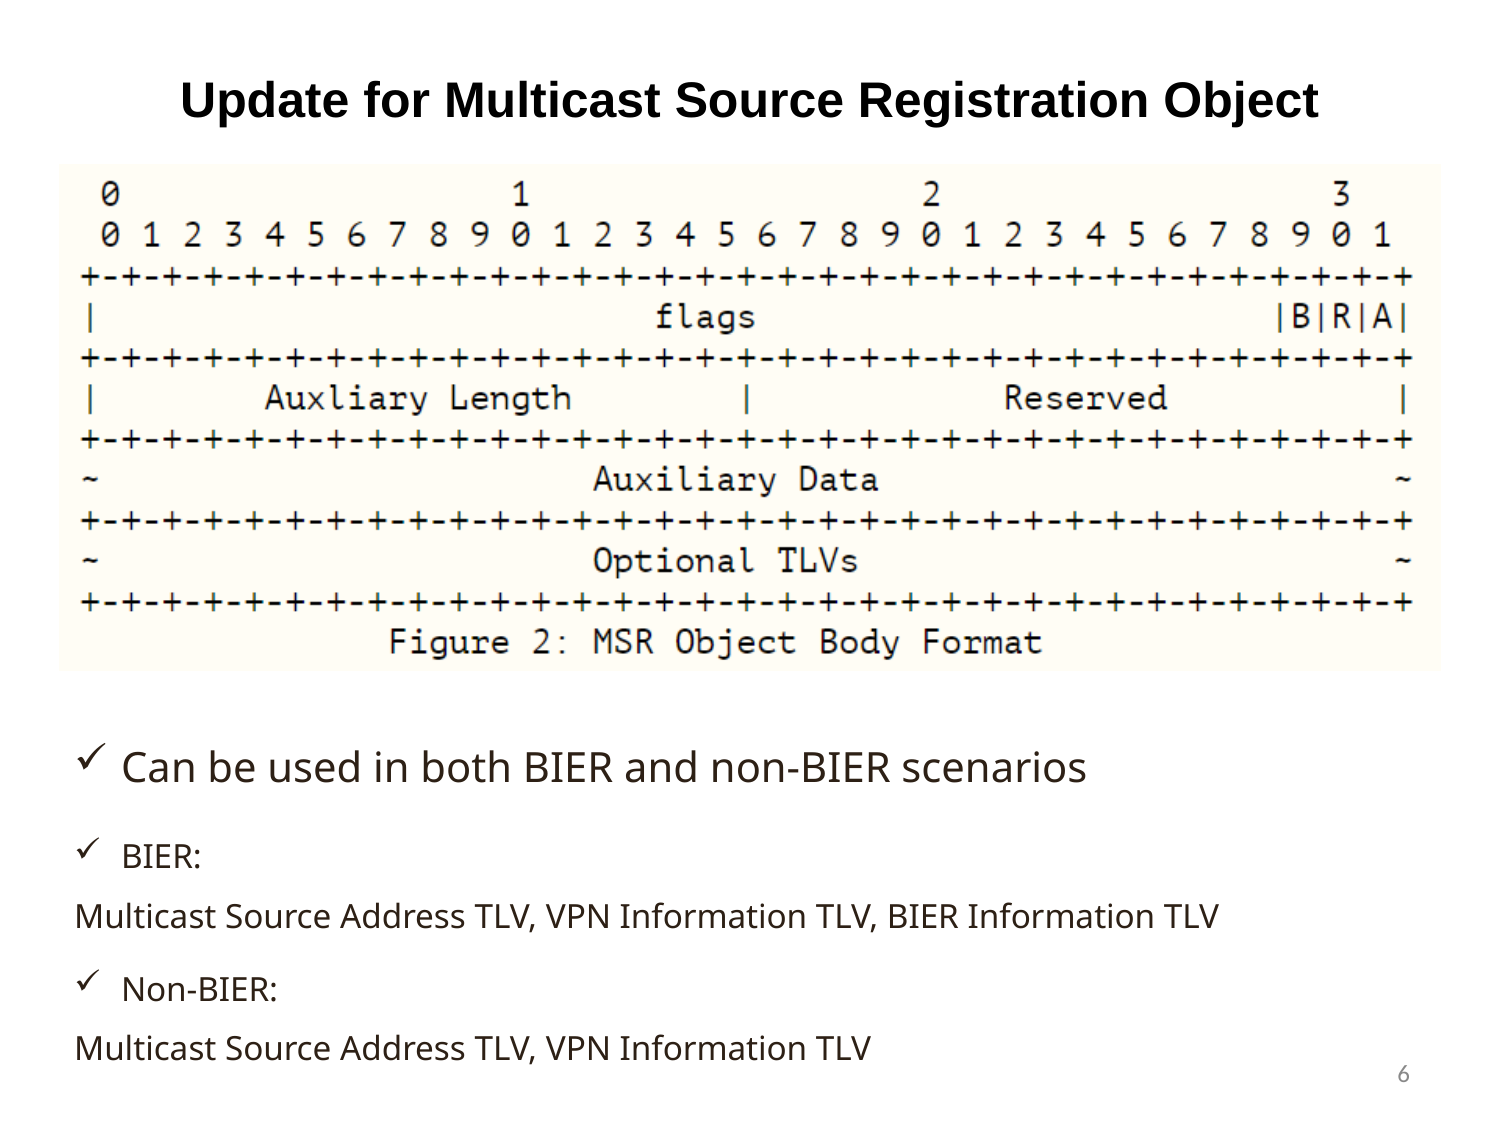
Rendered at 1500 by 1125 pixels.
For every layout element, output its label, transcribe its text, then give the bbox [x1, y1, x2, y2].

picture [59, 164, 1441, 672]
title Update for Multicast Source Registration Object [74, 30, 1426, 163]
slide_number 6 [1074, 1075, 1425, 1103]
text_box Can be used in both BIER and non-BIER scenarios BIER: Multicast Source Address TLV, VPN Information TLV, BIER Information TLV Non-BIER: Multicast Source Address TLV, VPN Information TLV [59, 708, 1458, 1075]
